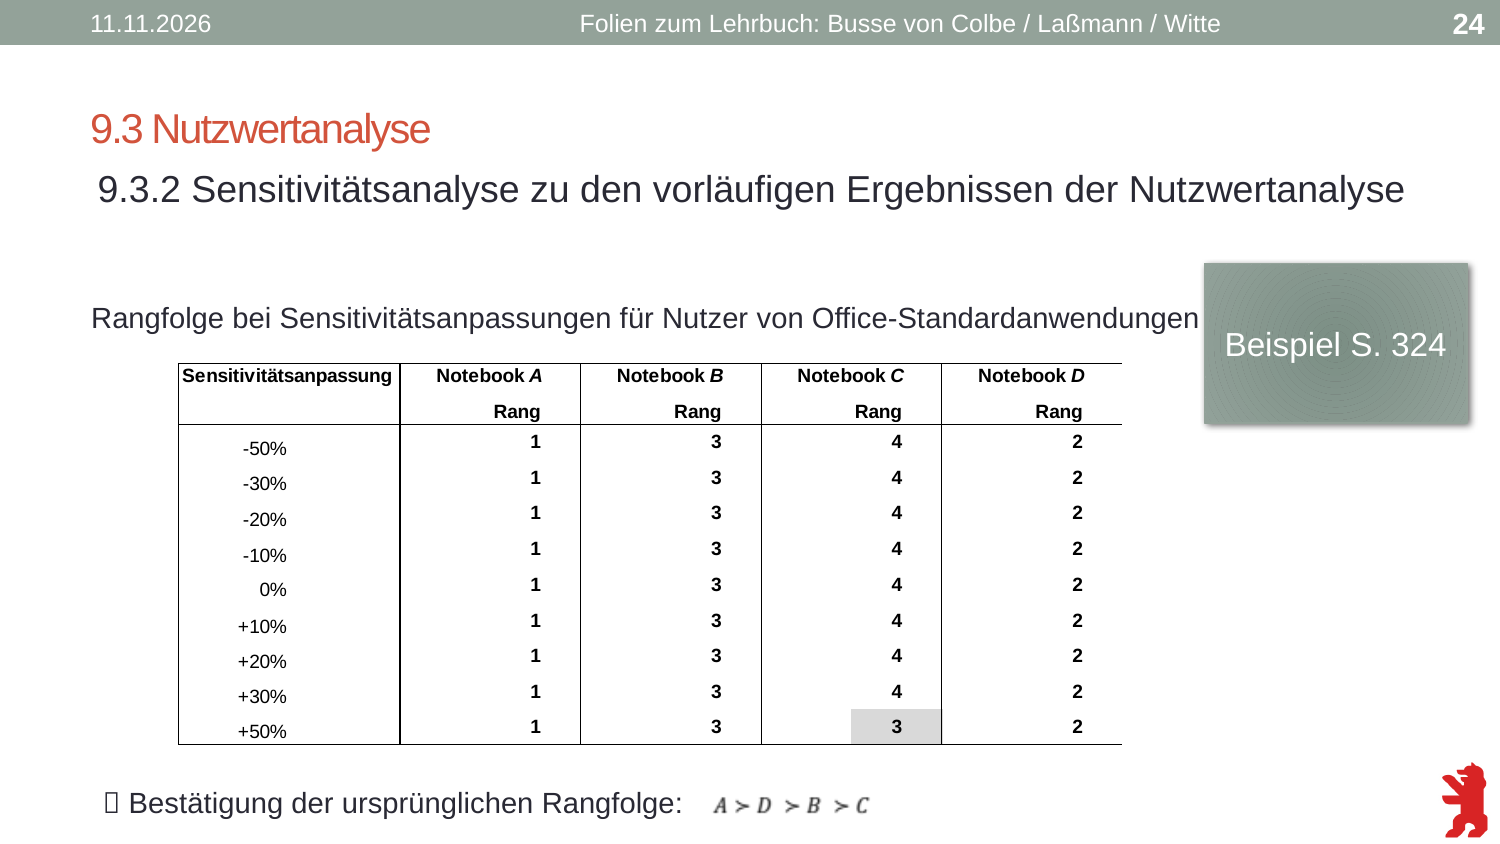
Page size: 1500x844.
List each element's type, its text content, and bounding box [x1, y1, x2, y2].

text_box  Bestätigung der ursprünglichen Rangfolge: [88, 777, 267, 827]
title 9.3 Nutzwertanalyse [75, 65, 1500, 188]
picture [1434, 760, 1500, 844]
text_box Beispiel S. 324 [1204, 263, 1468, 424]
footer Folien zum Lehrbuch: Busse von Colbe / Laßmann / Witte [562, 2, 1238, 43]
slide_number 24 [1325, 2, 1500, 43]
text_box Rangfolge bei Sensitivitätsanpassungen für Nutzer von Office-Standardanwendungen [76, 291, 1217, 342]
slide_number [75, 2, 550, 43]
picture [177, 362, 1323, 844]
text_box 9.3.2 Sensitivitätsanalyse zu den vorläufigen Ergebnissen der Nutzwertanalyse [82, 157, 1421, 217]
